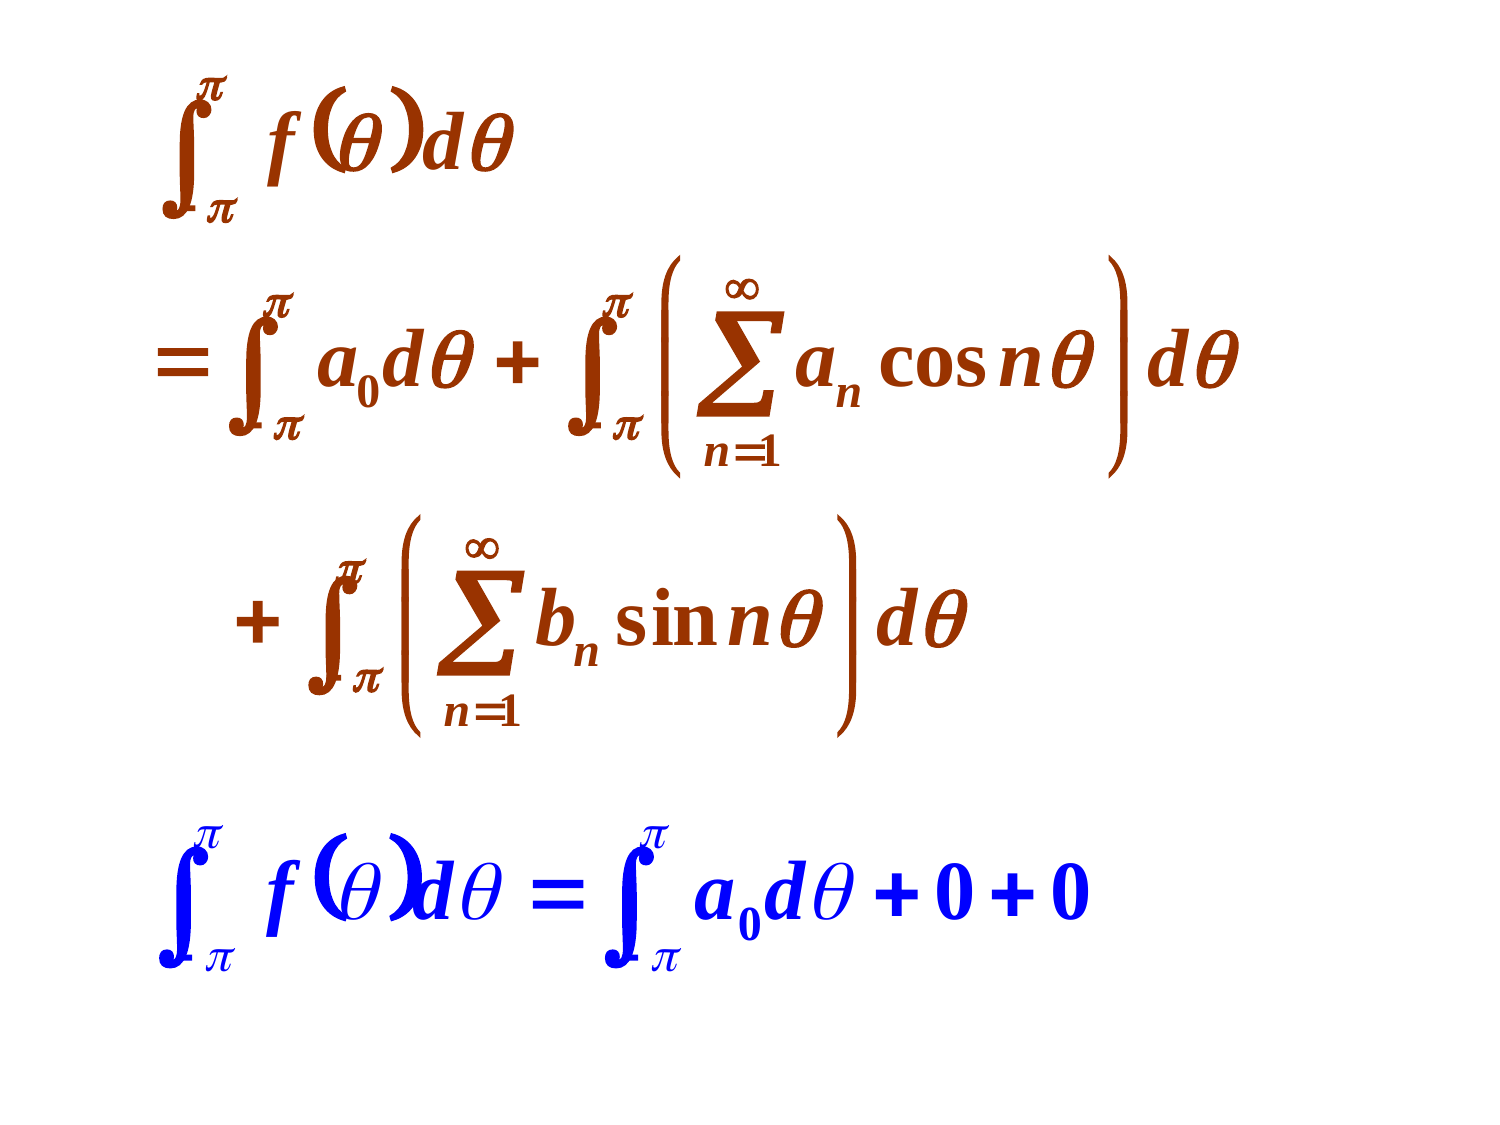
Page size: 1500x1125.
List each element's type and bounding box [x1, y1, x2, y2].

text_box [133, 799, 1097, 985]
text_box [137, 49, 1251, 746]
